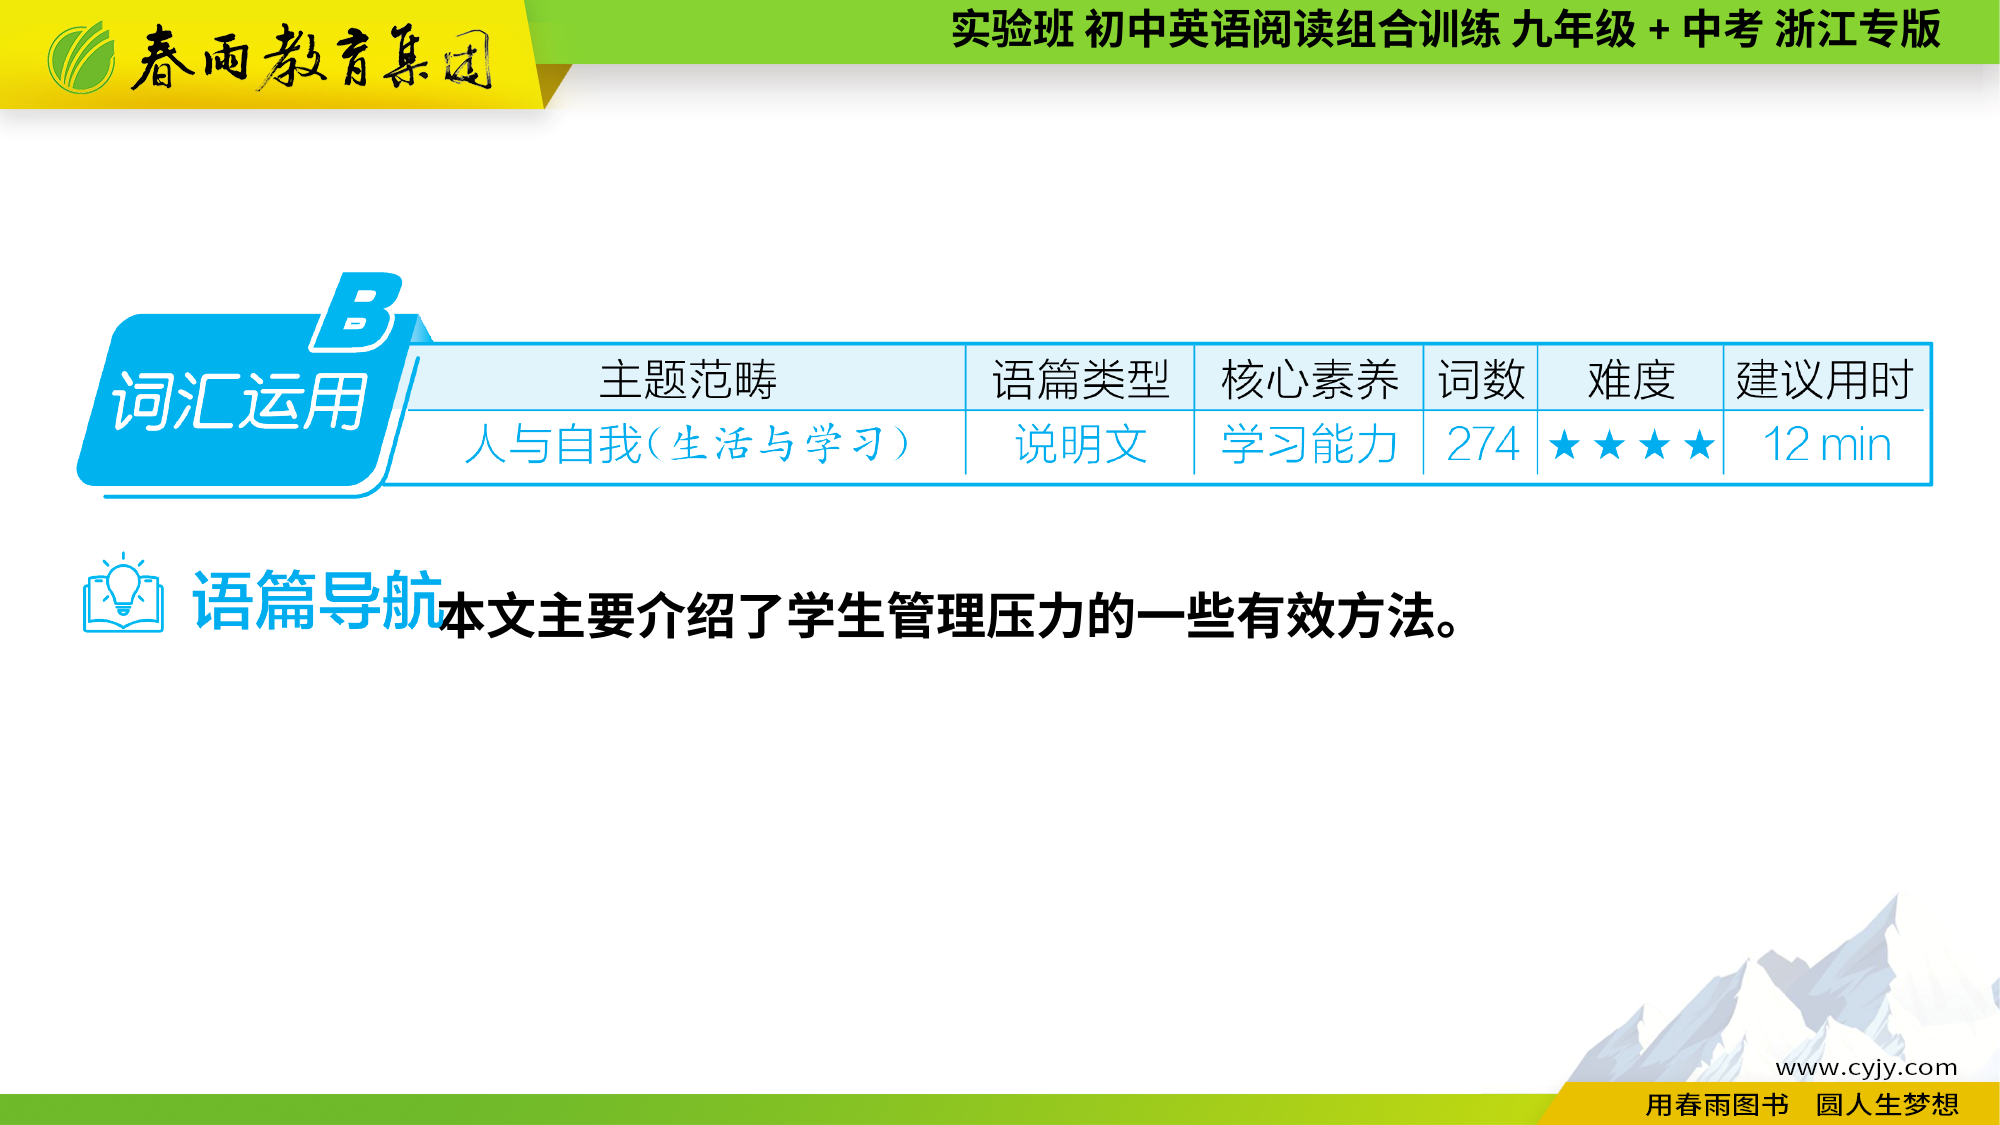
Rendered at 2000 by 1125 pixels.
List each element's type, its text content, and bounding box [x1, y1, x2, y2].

picture [0, 0, 2000, 1125]
list 本文主要介绍了学生管理压力的一些有效方法。 [83, 547, 1968, 642]
